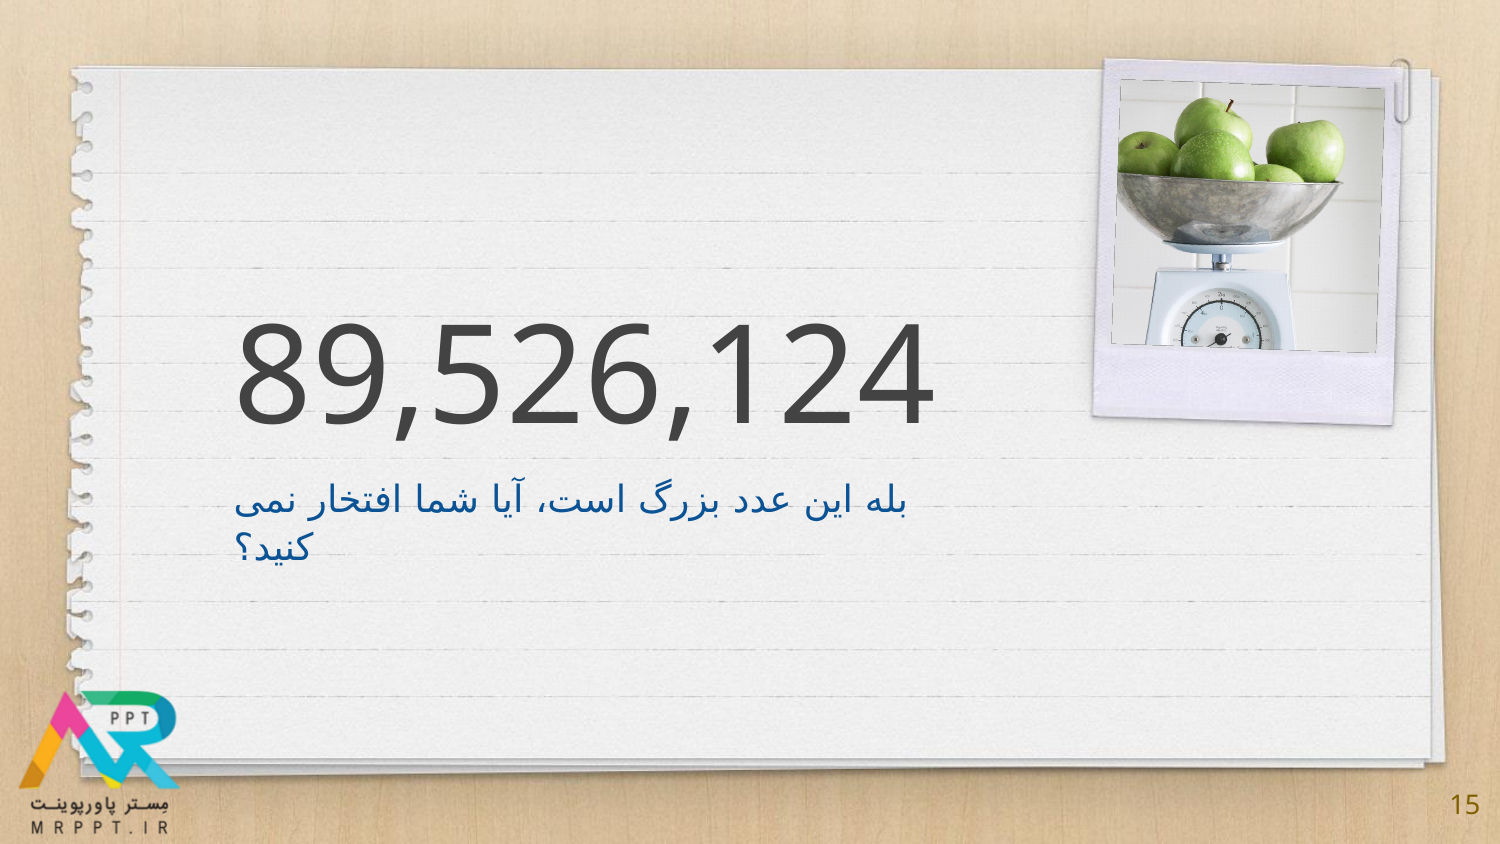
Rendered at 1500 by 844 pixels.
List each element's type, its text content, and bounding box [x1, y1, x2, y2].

picture [0, 0, 1500, 844]
subtitle بله این عدد بزرگ است، آیا شما افتخار نمی کنید؟ [218, 457, 1004, 587]
slide_number 15 [1429, 767, 1500, 844]
title 89,526,124 [218, 276, 1004, 457]
